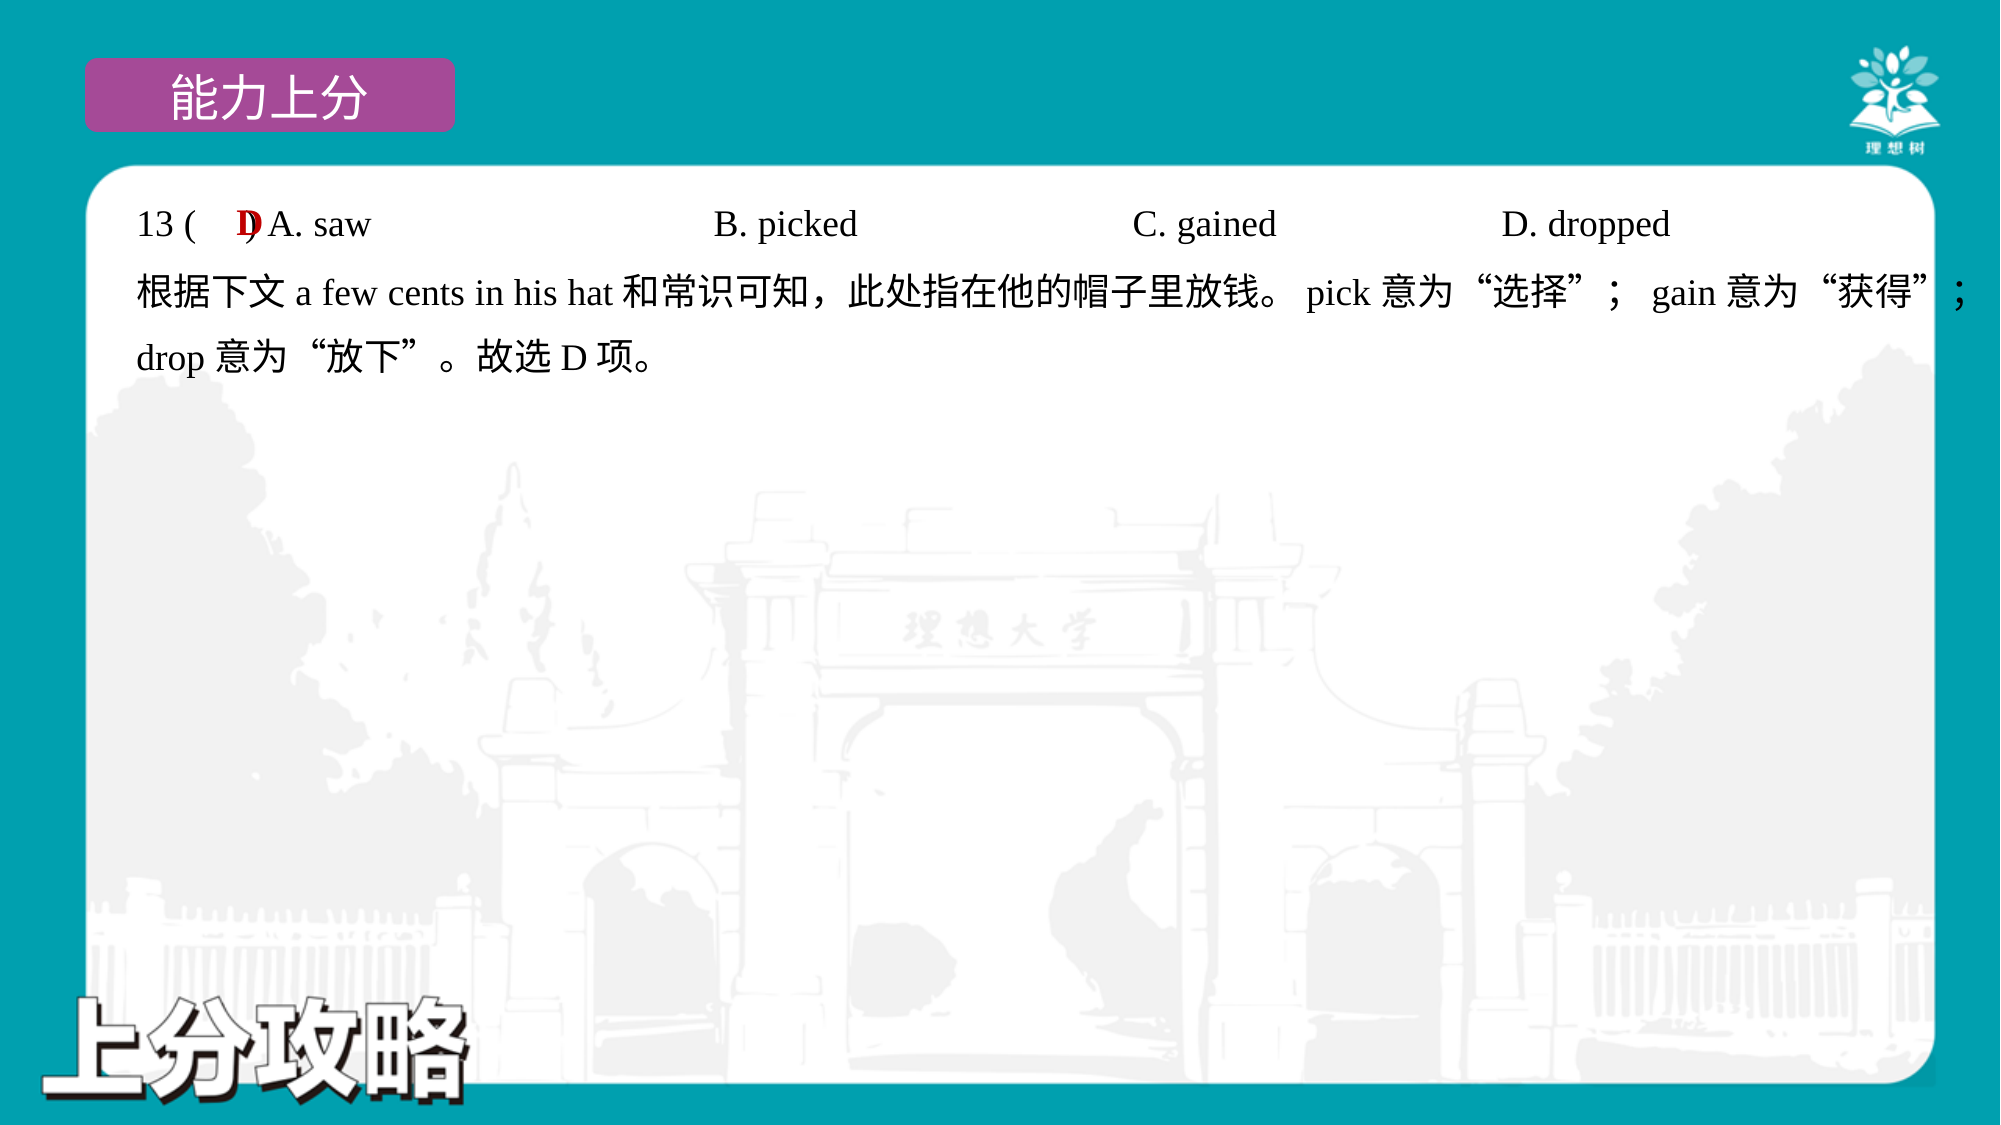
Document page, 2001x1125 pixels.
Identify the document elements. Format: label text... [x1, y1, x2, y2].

text_box 13 ( ) A. saw B. picked C. gained D. dropped [136, 176, 1865, 237]
text_box 根据下文a few cents in his hat和常识可知，此处指在他的帽子里放钱。pick意为“选择”；gain意为“获得”； drop意为“放下”。故选D项。 [136, 244, 1865, 372]
picture [0, 0, 2000, 1125]
text_box D [222, 176, 278, 236]
